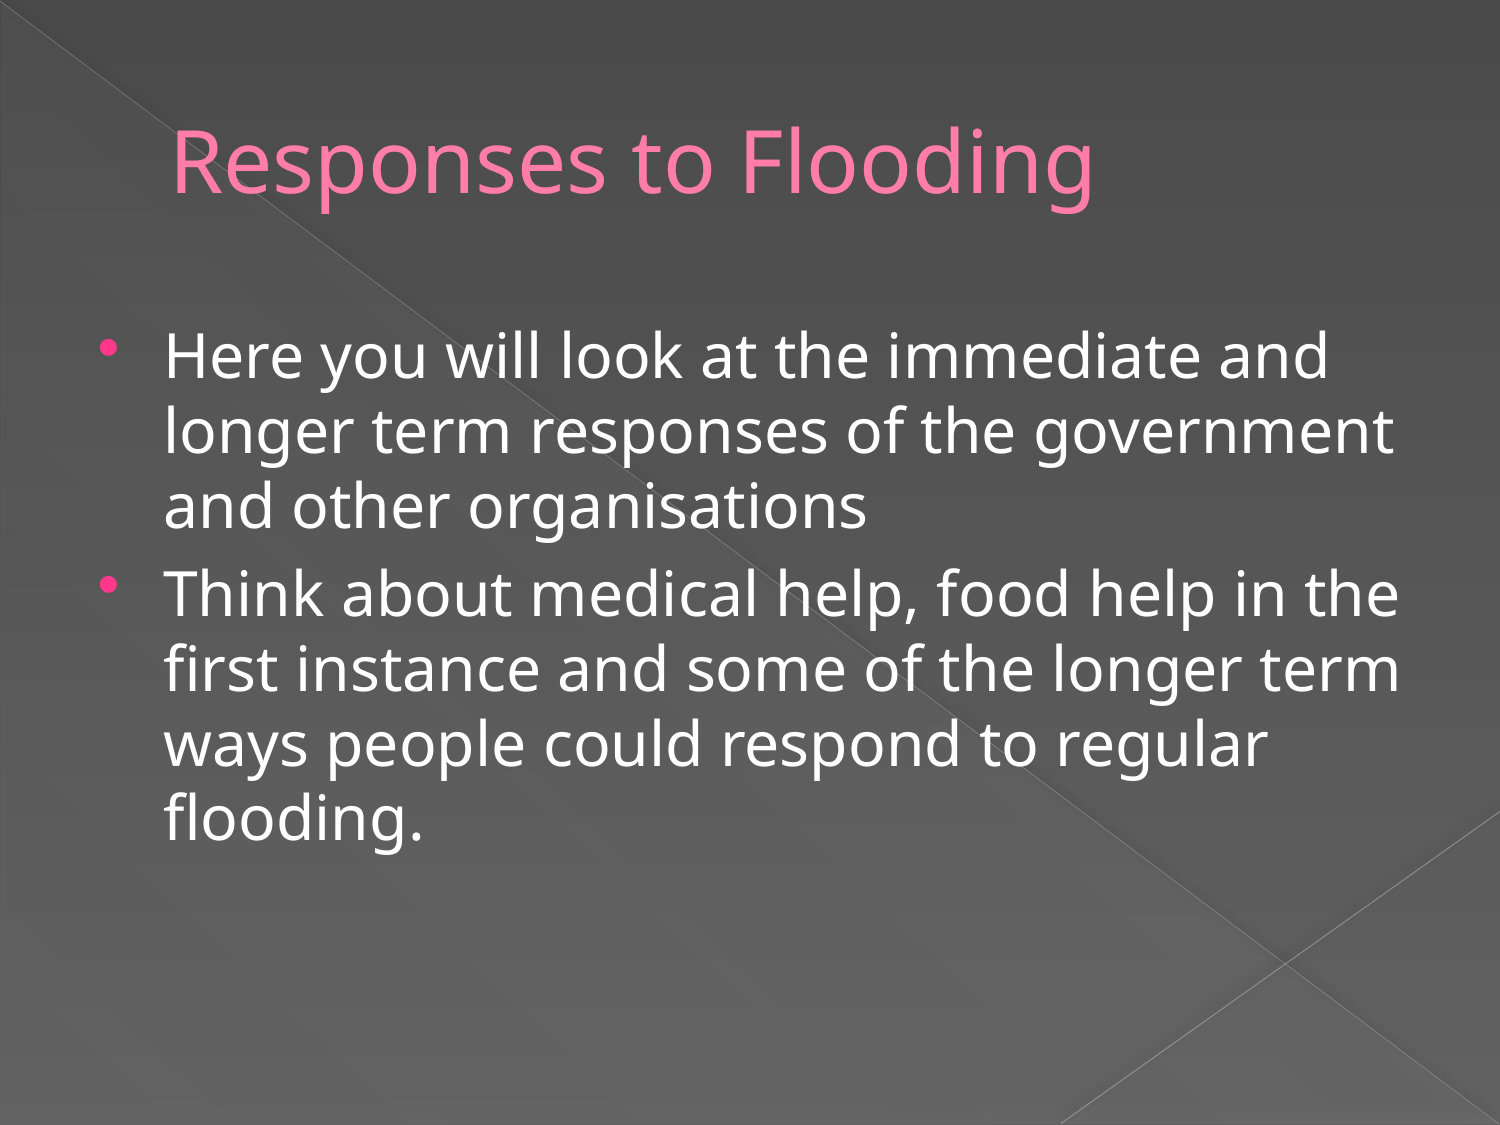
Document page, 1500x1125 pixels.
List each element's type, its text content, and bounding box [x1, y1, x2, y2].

title Responses to Flooding [75, 43, 1425, 274]
list Here you will look at the immediate and longer term responses of the government and other organisations Think about medical help, food help in the first instance and some of the longer term ways people could respond to regular flooding. [75, 308, 1425, 1059]
